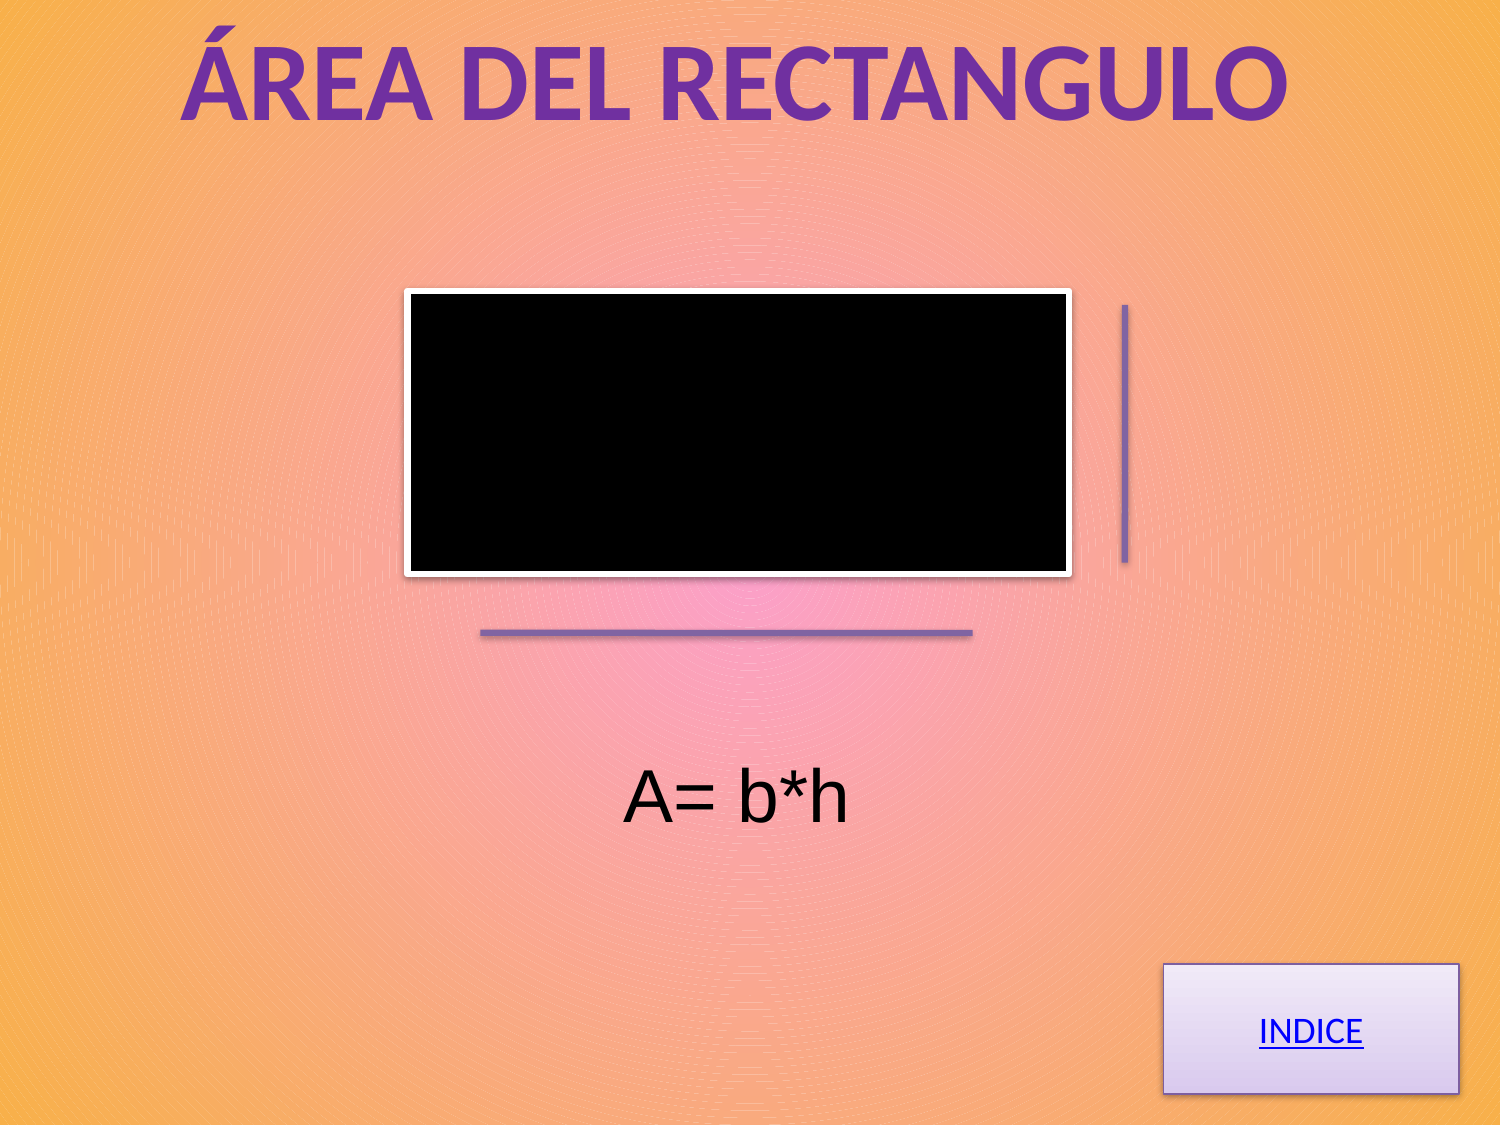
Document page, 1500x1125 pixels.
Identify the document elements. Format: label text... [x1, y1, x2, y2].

text_box ÁREA DEL RECTANGULO [165, 0, 1306, 150]
text_box INDICE [1163, 963, 1460, 1095]
text_box [404, 288, 1072, 577]
text_box A= b*h [608, 739, 892, 845]
